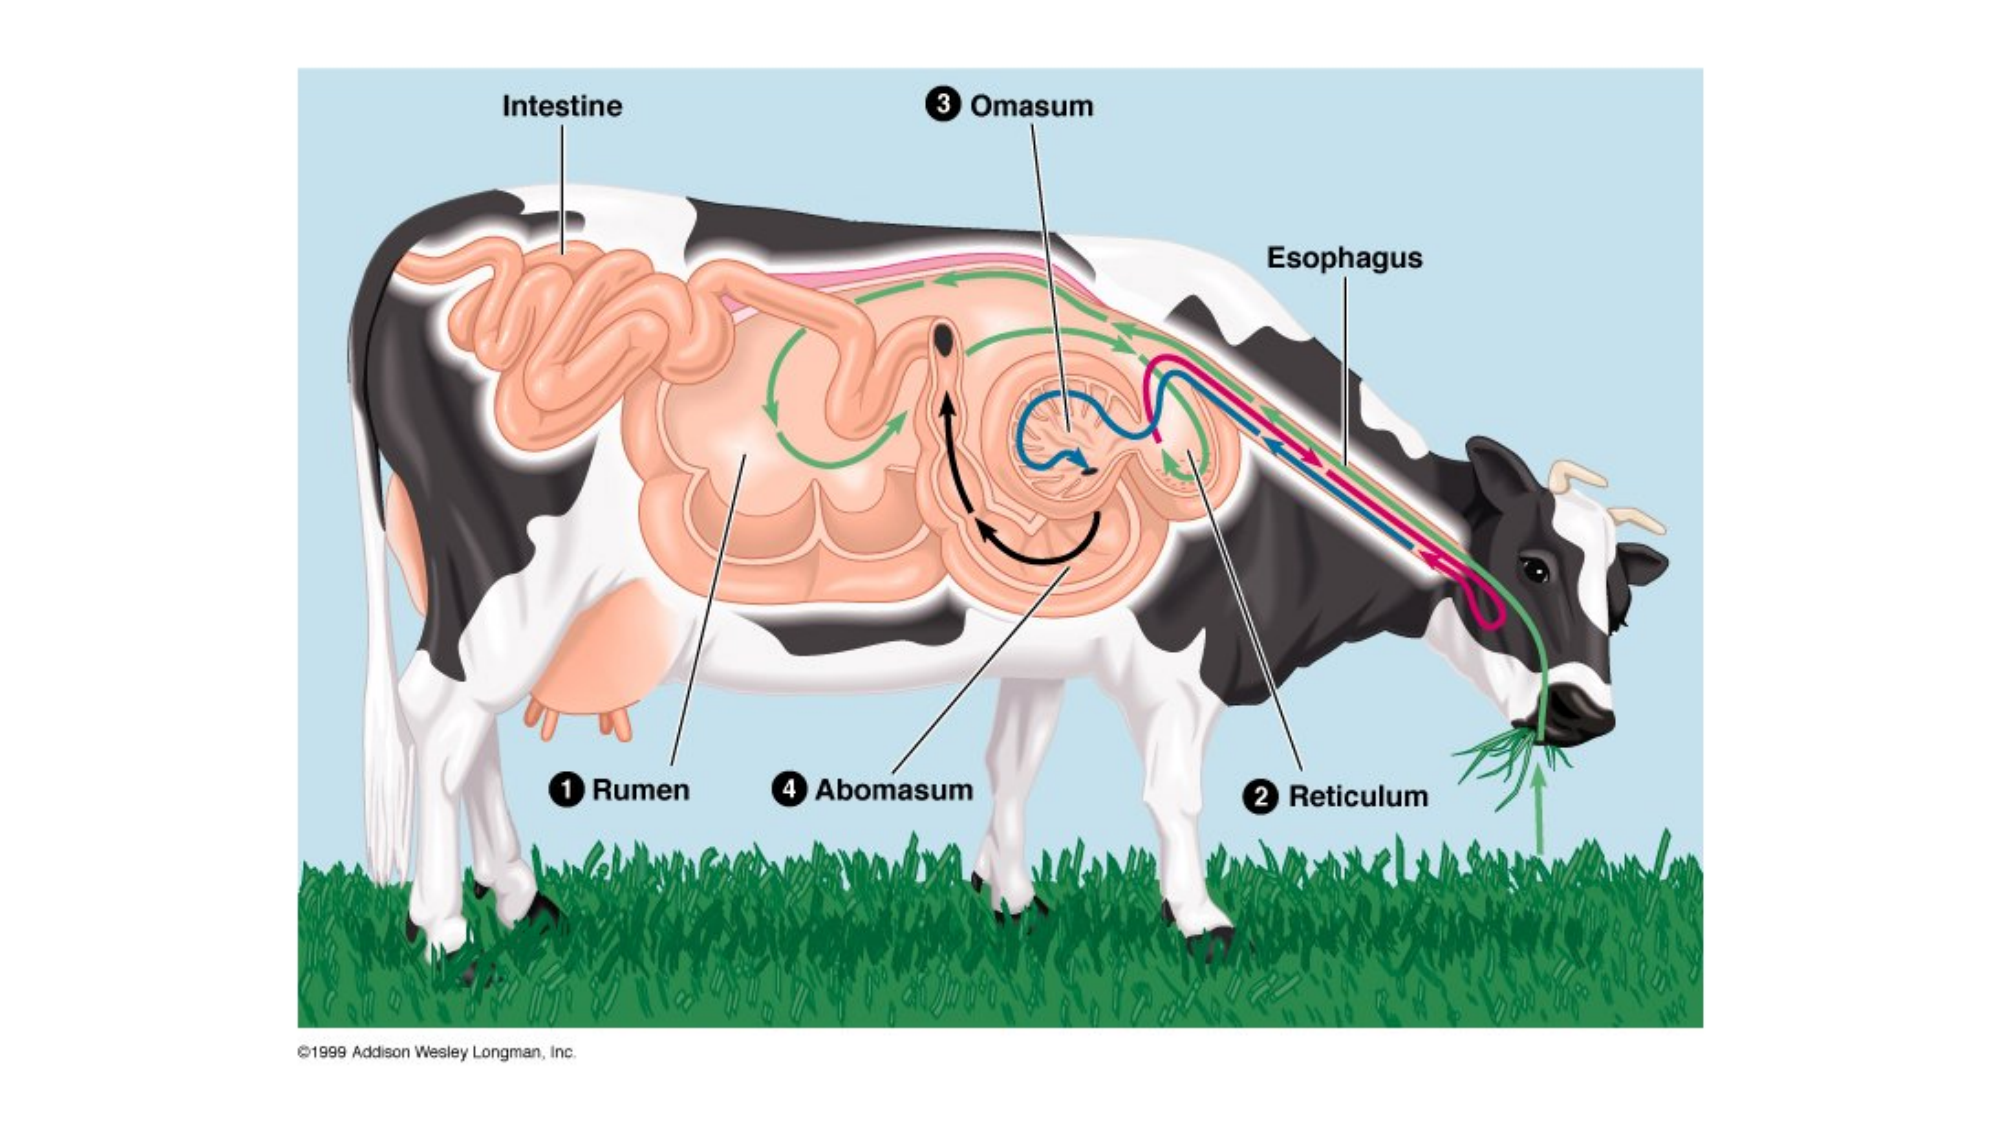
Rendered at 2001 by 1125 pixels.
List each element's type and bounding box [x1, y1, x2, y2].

picture [269, 39, 1733, 1087]
